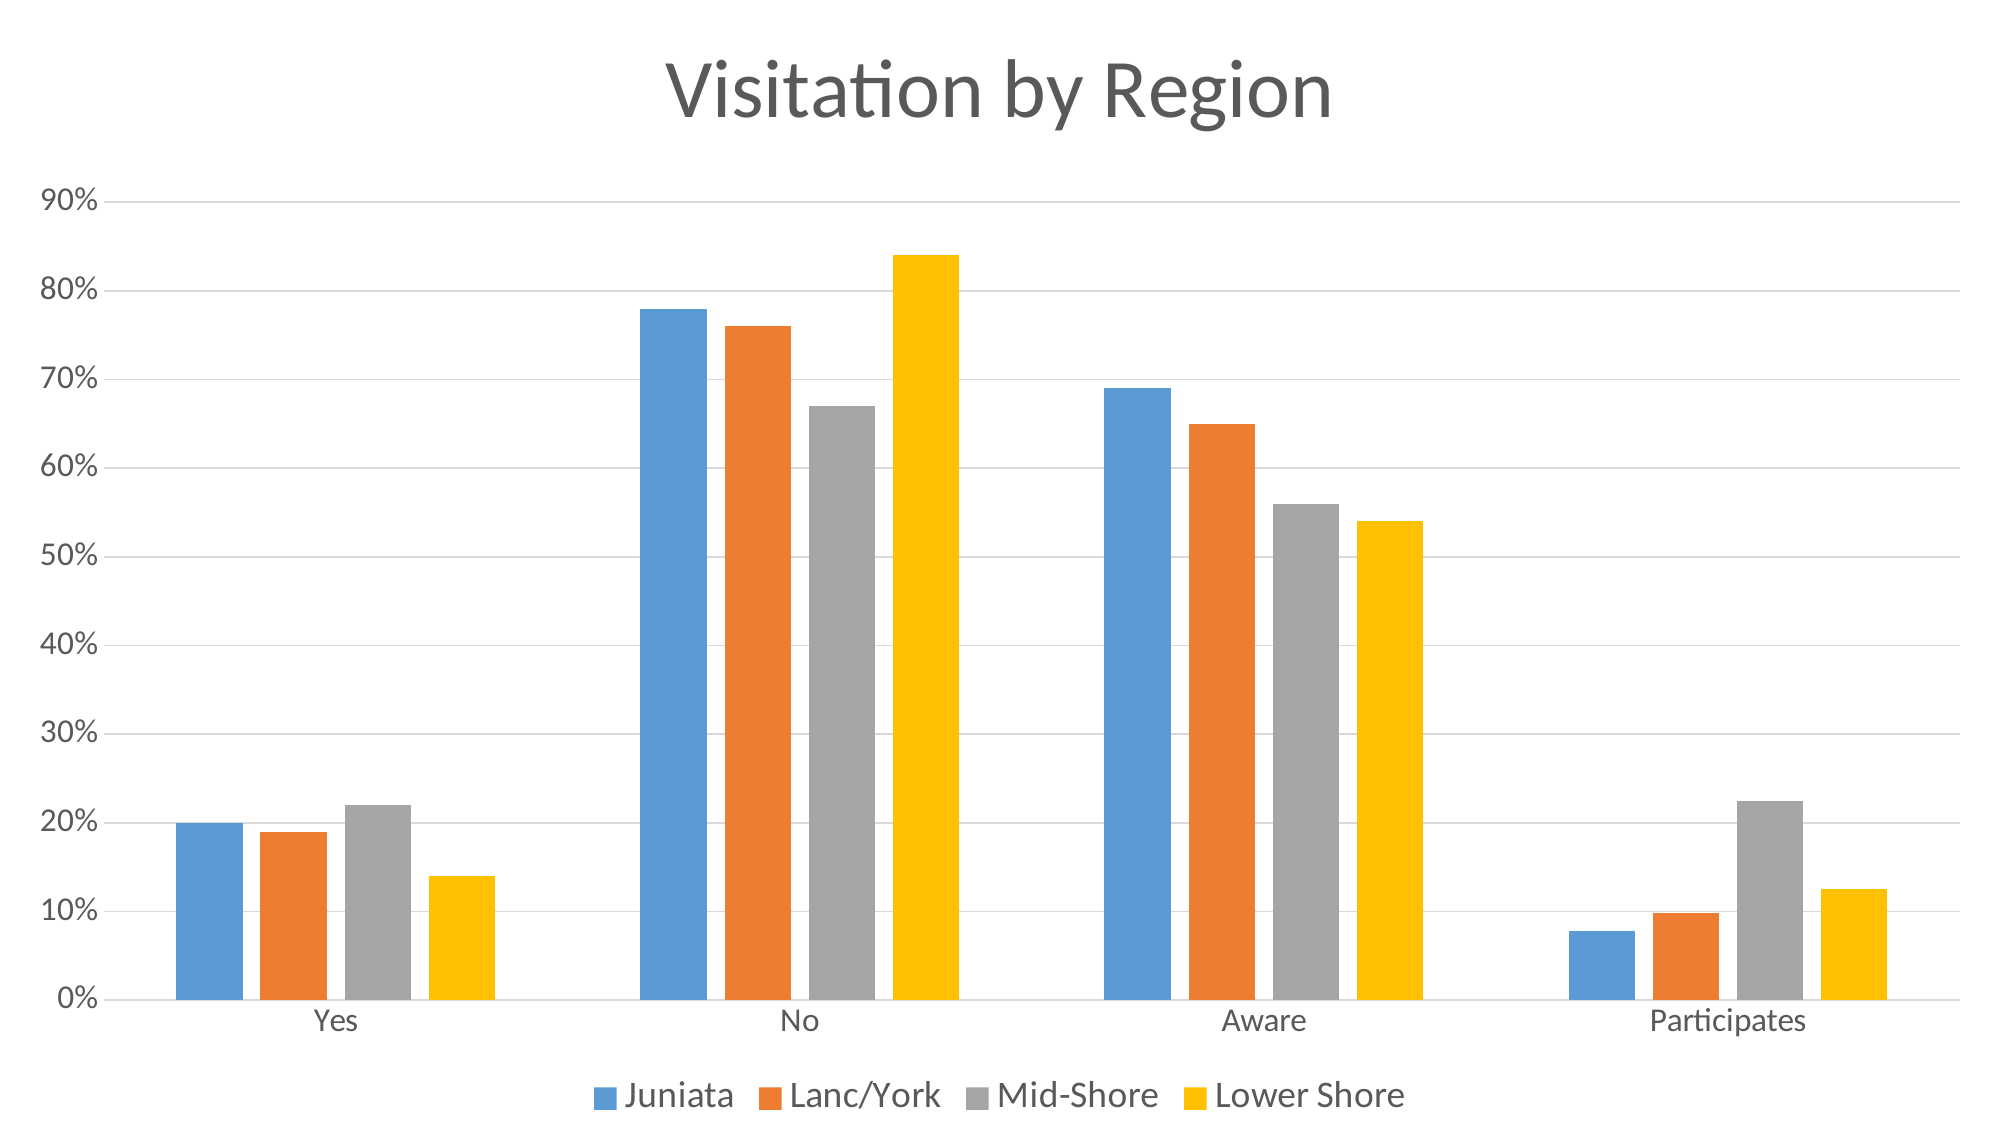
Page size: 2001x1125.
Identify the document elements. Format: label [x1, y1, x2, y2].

chart [0, 0, 2000, 1125]
